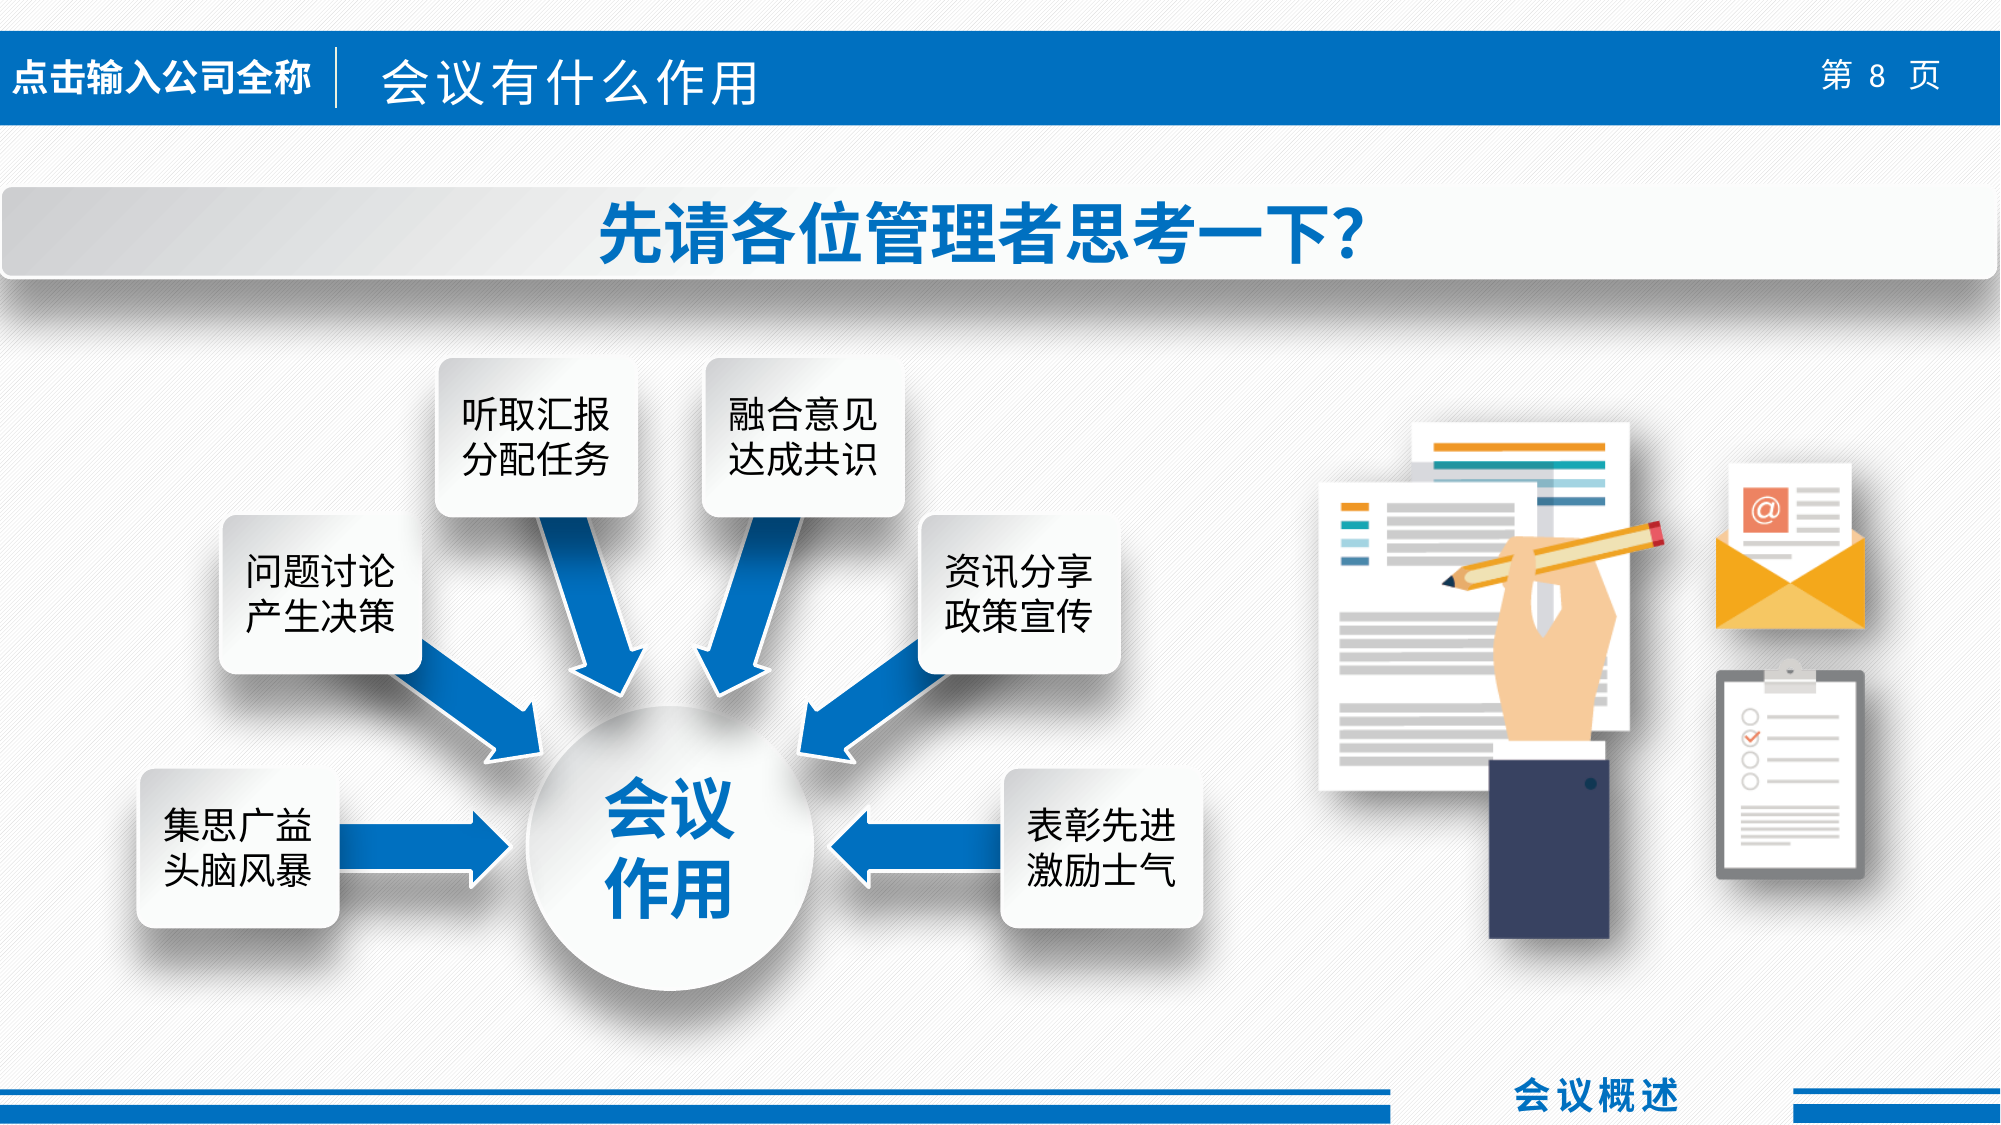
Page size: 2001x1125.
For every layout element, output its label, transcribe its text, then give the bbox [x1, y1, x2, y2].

text_box [826, 804, 976, 890]
text_box [795, 654, 898, 765]
text_box 会议 作用 [525, 703, 815, 992]
text_box [557, 585, 649, 699]
text_box 资讯分享 政策宣传 [917, 510, 1122, 675]
text_box [441, 653, 544, 765]
text_box [690, 585, 783, 699]
text_box 先请各位管理者思考一下？ [0, 183, 1998, 280]
picture [1318, 421, 1865, 939]
text_box [362, 812, 514, 890]
text_box 听取汇报 分配任务 [434, 353, 639, 518]
text_box 问题讨论 产生决策 [218, 510, 423, 675]
text_box 集思广益 头脑风暴 [136, 764, 340, 929]
text_box 融合意见 达成共识 [701, 353, 906, 518]
text_box 表彰先进 激励士气 [1000, 764, 1204, 929]
